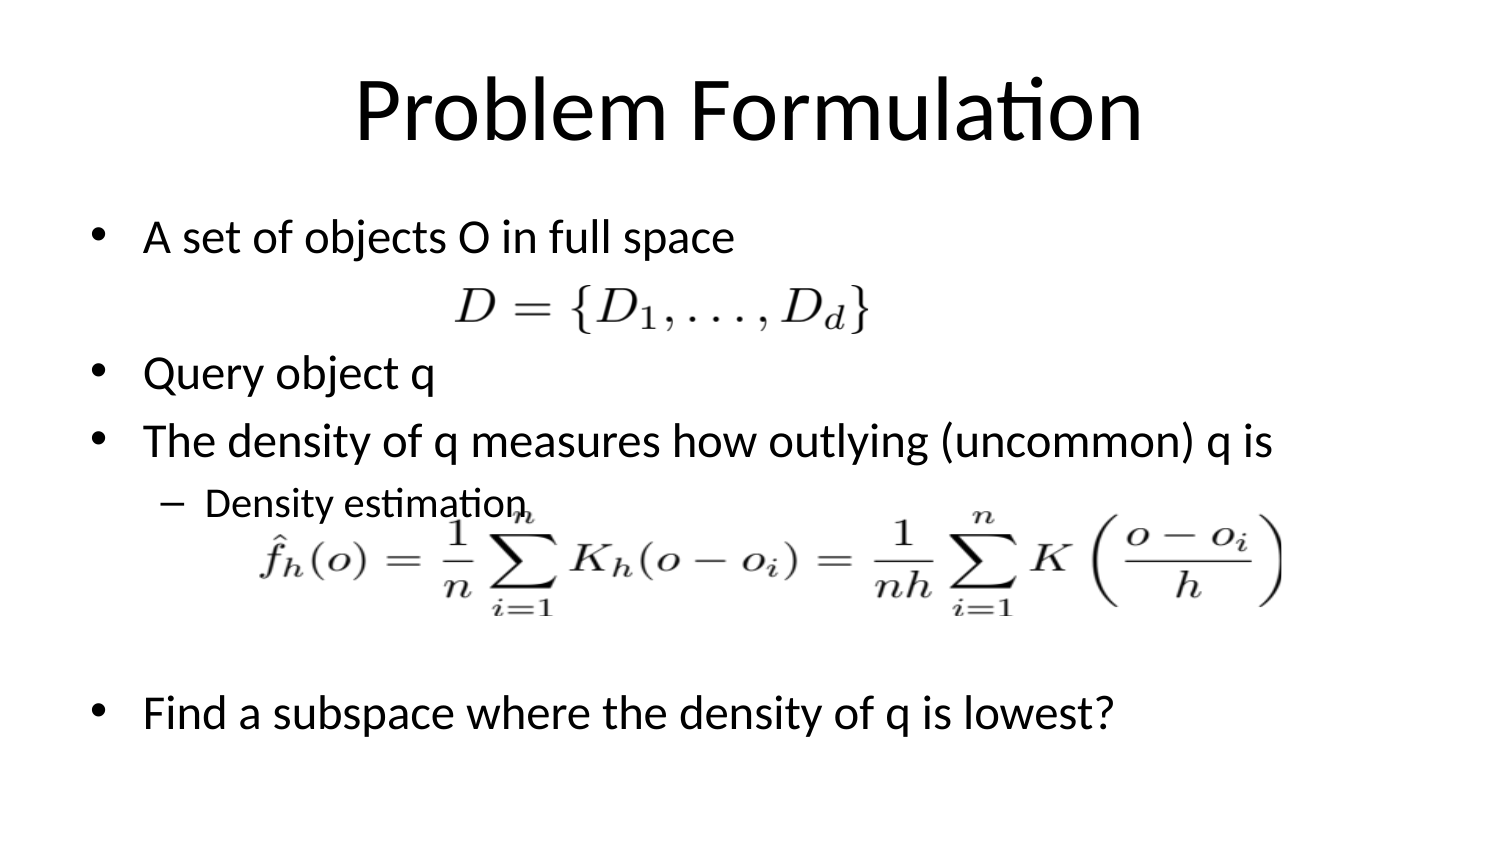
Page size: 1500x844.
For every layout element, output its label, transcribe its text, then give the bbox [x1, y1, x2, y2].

picture [258, 510, 1282, 616]
title Problem Formulation [75, 33, 1425, 175]
list A set of objects O in full space Query object q The density of q measures how outlying (uncommon) q is Density estimation Find a subspace where the density of q is lowest? [75, 196, 1425, 754]
picture [454, 284, 869, 334]
